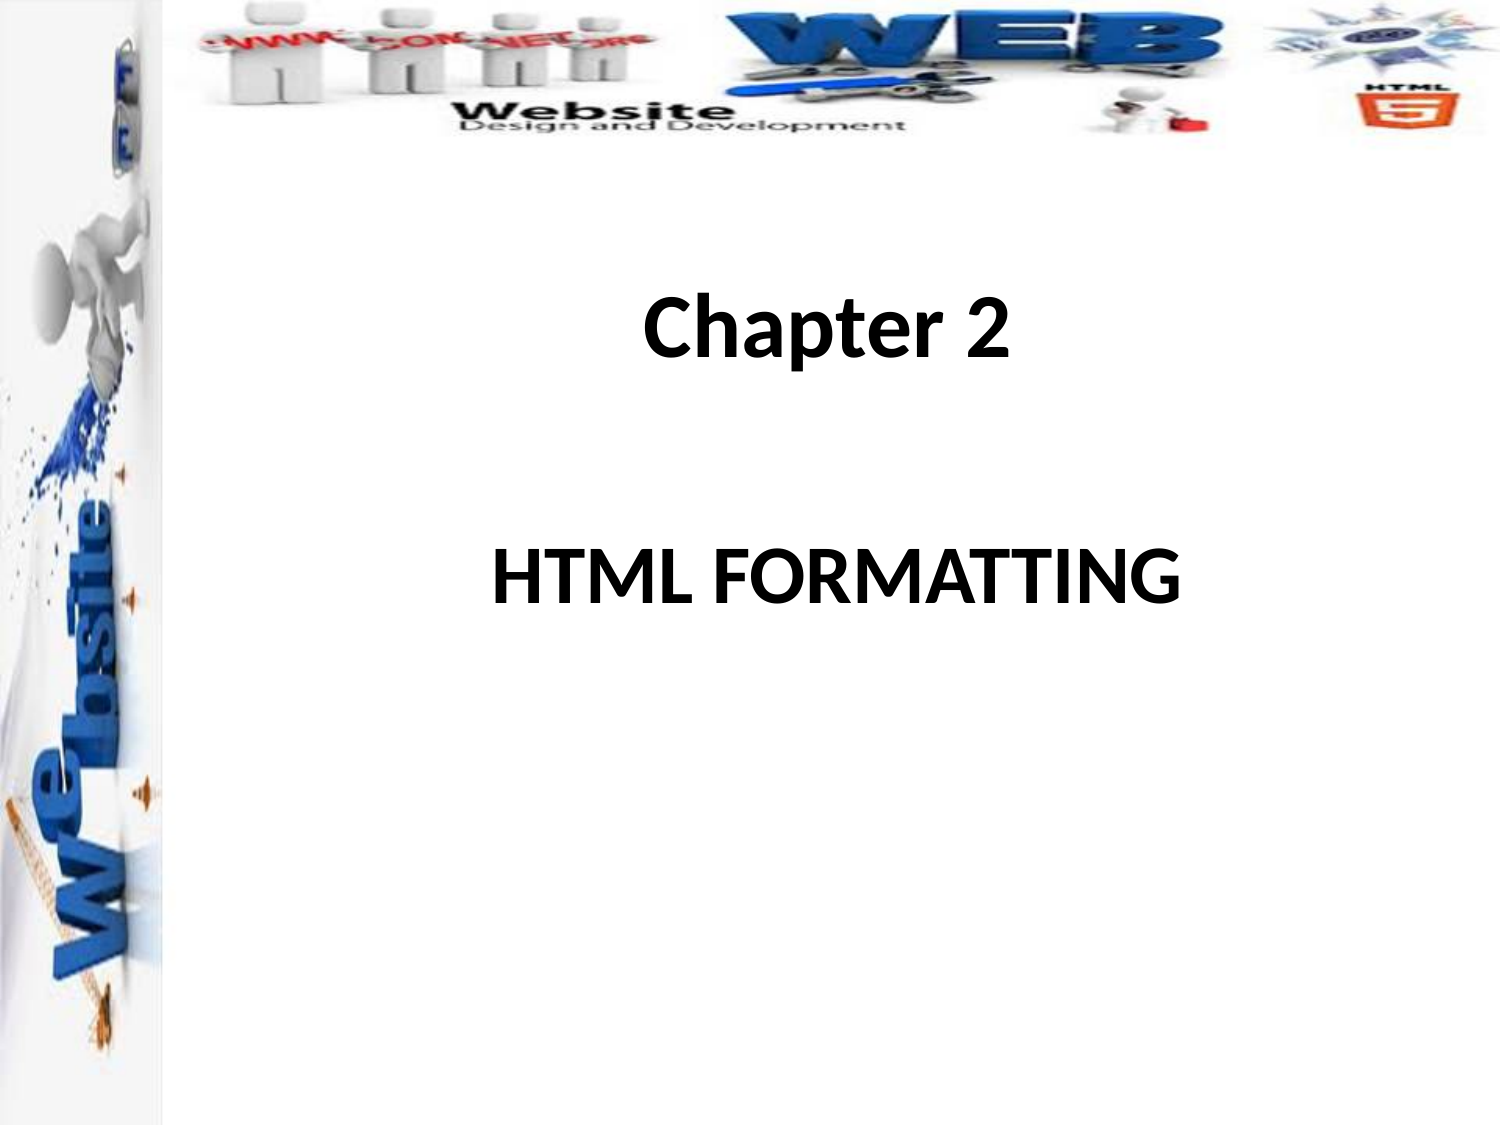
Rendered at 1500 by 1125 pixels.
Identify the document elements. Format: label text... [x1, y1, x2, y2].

subtitle HTML FORMATTING [174, 512, 1500, 1125]
title Chapter 2 [162, 200, 1495, 442]
picture [0, 0, 1500, 1125]
